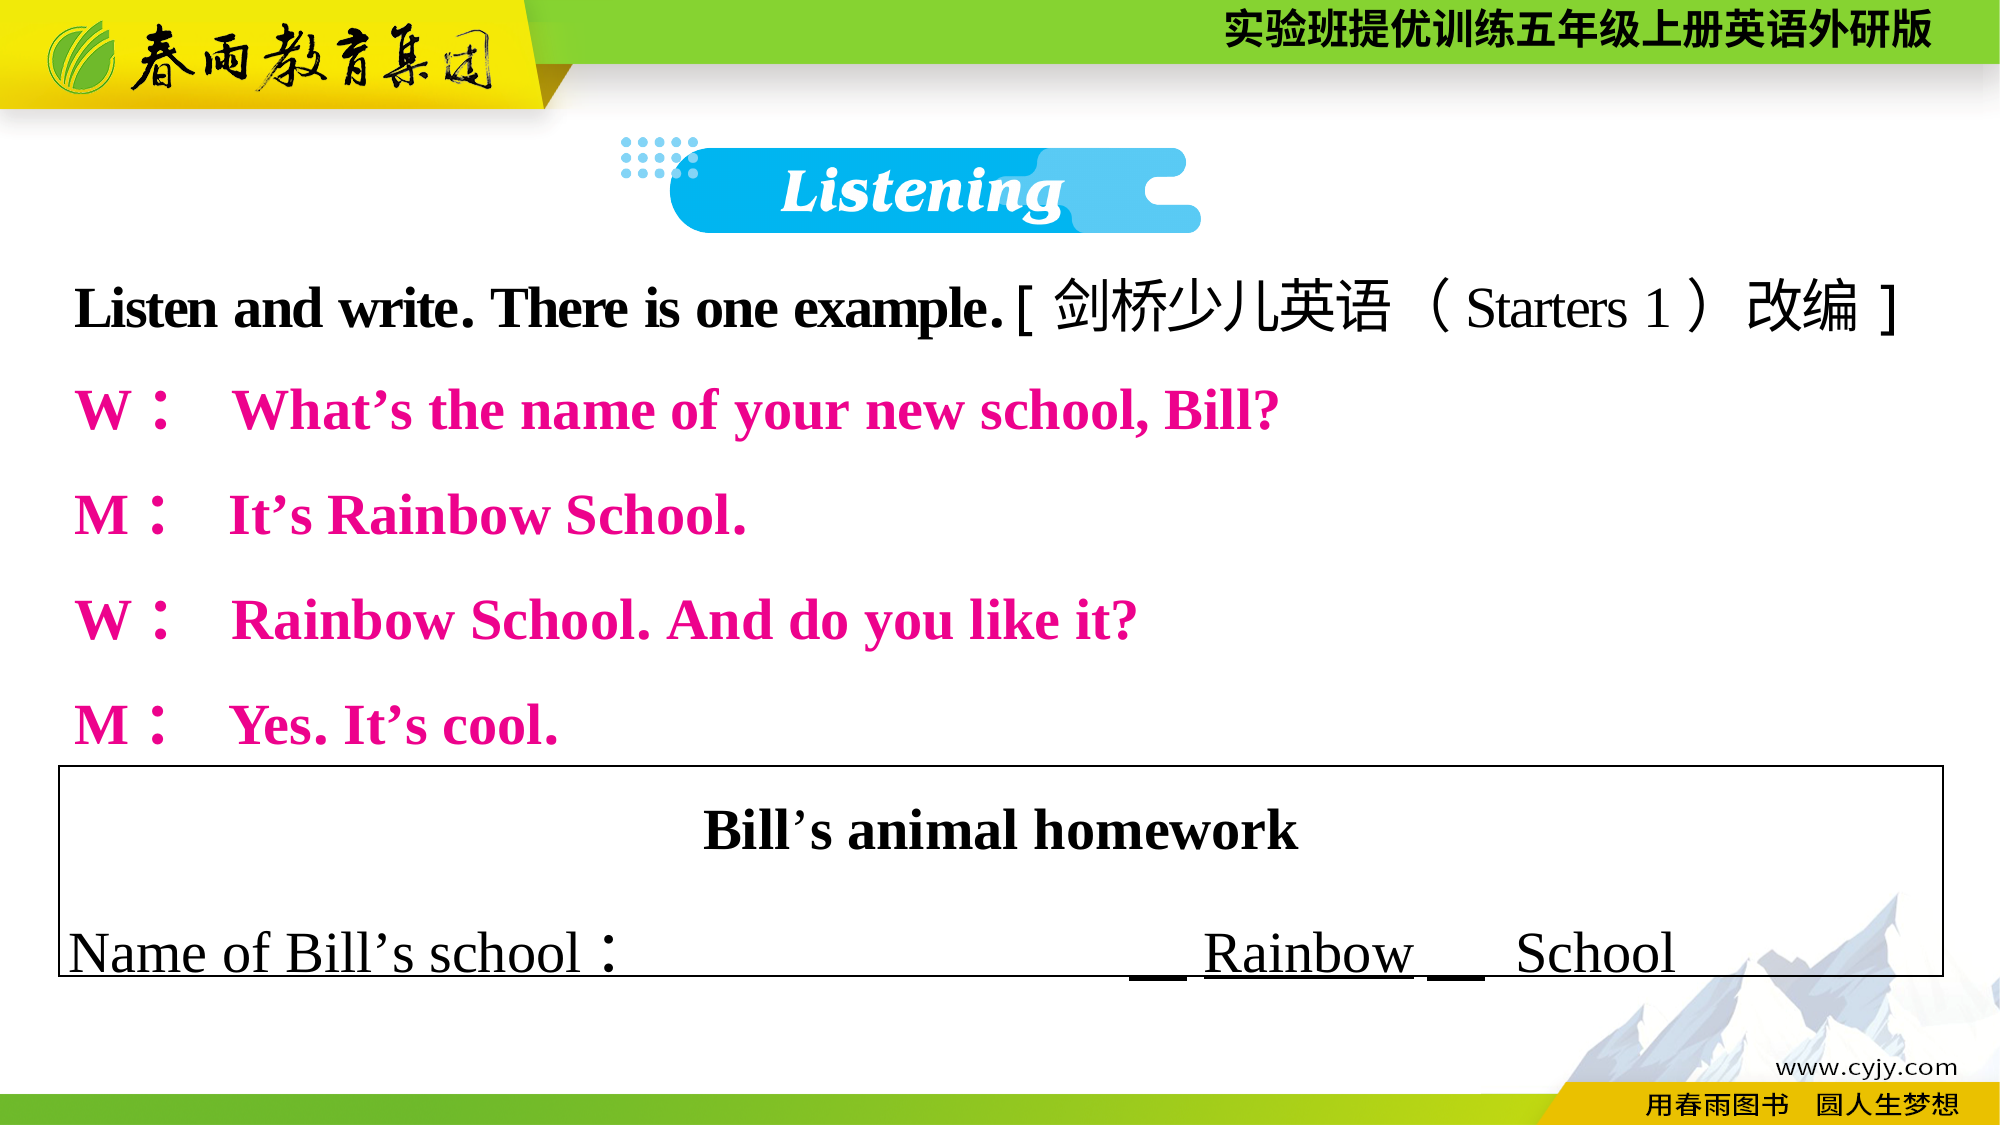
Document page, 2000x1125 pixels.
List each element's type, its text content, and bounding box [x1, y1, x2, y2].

list Listen and write. There is one example.[剑桥少儿英语（Starters 1）改编] [59, 226, 1944, 328]
text_box W： What’s the name of your new school, Bill? M： It’s Rainbow School. W： Rainbow School. And do you like it? M： Yes. It’s cool. [59, 328, 1944, 764]
table_header Bill’s animal homework Name of Bill’s school： Rainbow School [60, 767, 1942, 975]
picture [0, 0, 2000, 1125]
